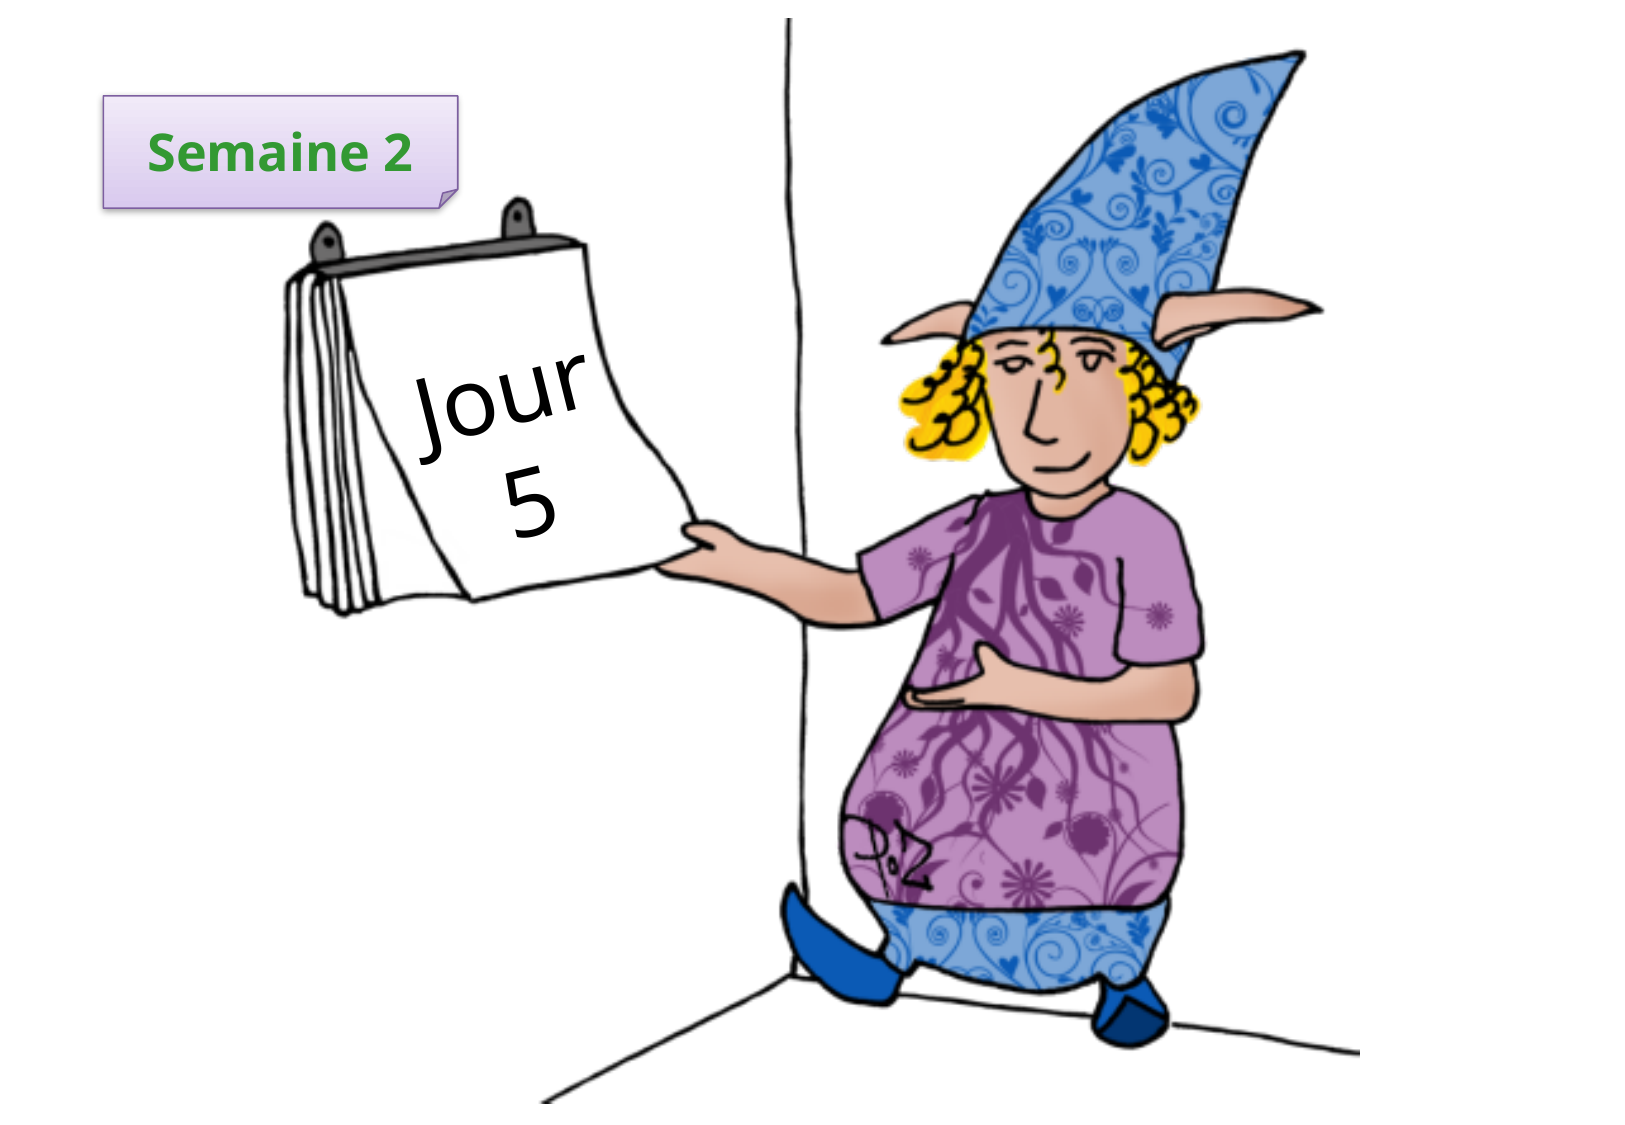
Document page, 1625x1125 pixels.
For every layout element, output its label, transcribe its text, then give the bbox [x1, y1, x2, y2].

text_box Jour 5 [339, 290, 693, 597]
picture [264, 18, 1360, 1104]
text_box Semaine 2 [102, 95, 459, 209]
